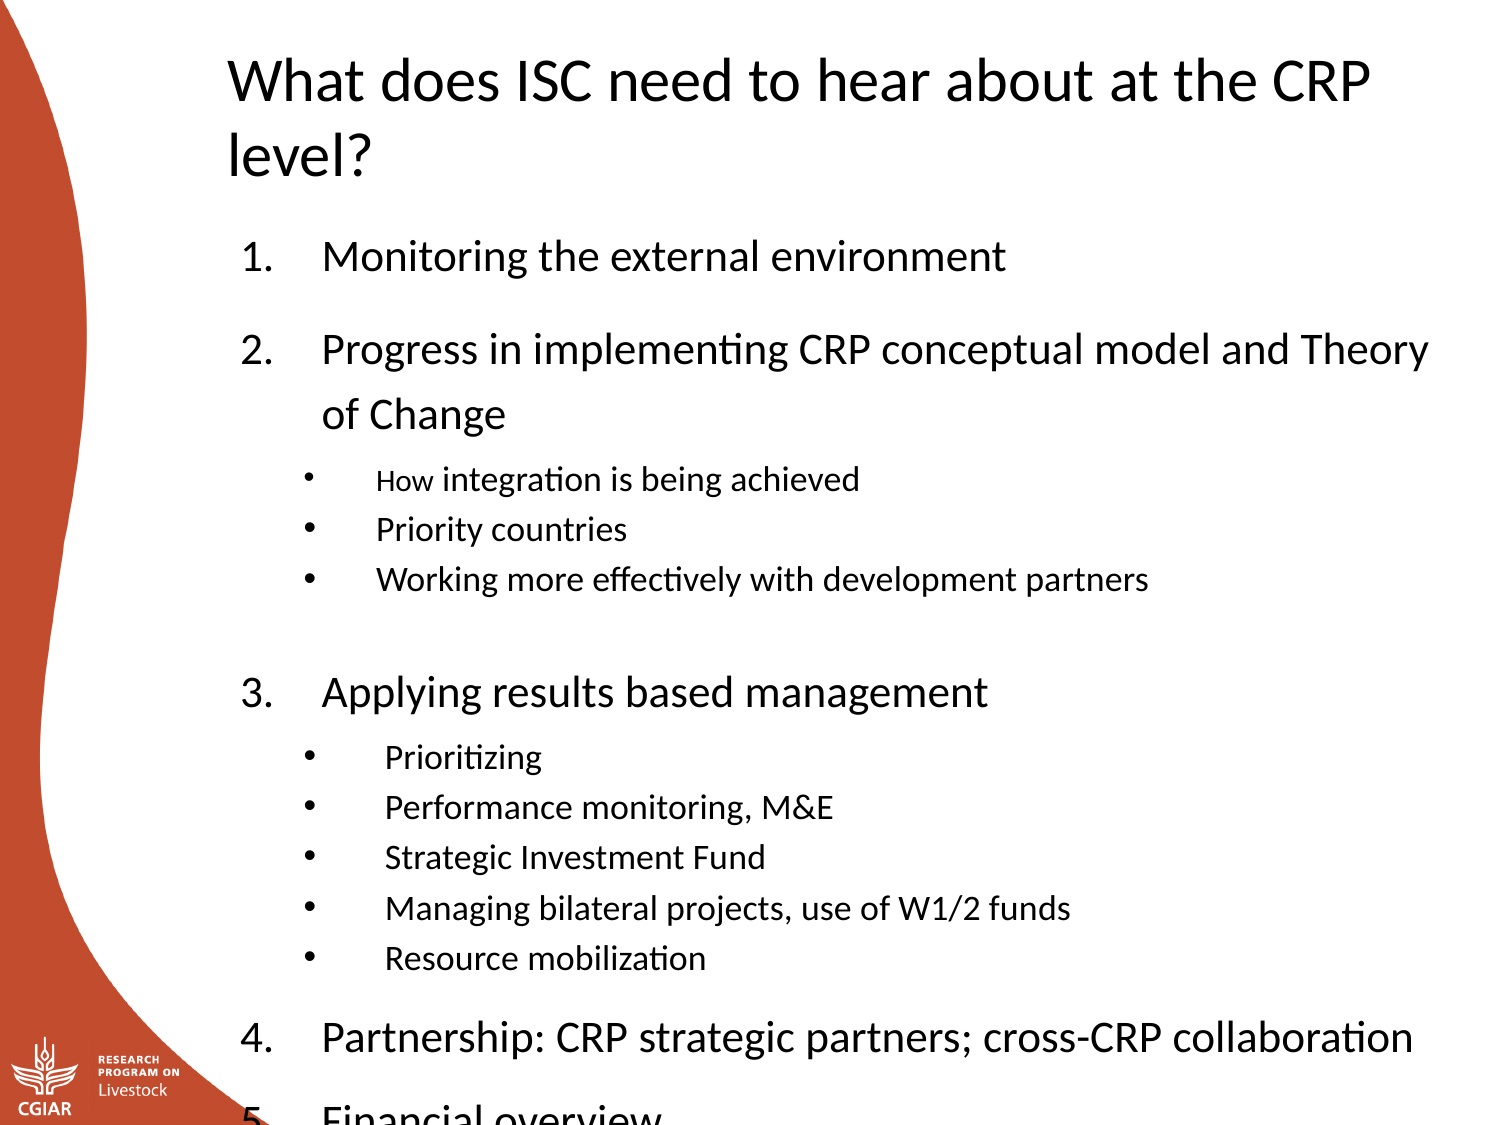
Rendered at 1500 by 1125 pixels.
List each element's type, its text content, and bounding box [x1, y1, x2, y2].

picture [0, 0, 270, 1125]
list What does ISC need to hear about at the CRP level? [212, 31, 1450, 219]
list Monitoring the external environment Progress in implementing CRP conceptual model and Theory of Change How integration is being achieved Priority countries Working more effectively with development partners Applying results based management Prioritizing Performance monitoring, M&E Strategic Investment Fund Managing bilateral projects, use of W1/2 funds Resource mobilization Partnership: CRP strategic partners; cross-CRP collaboration Financial overview [225, 218, 1450, 1125]
